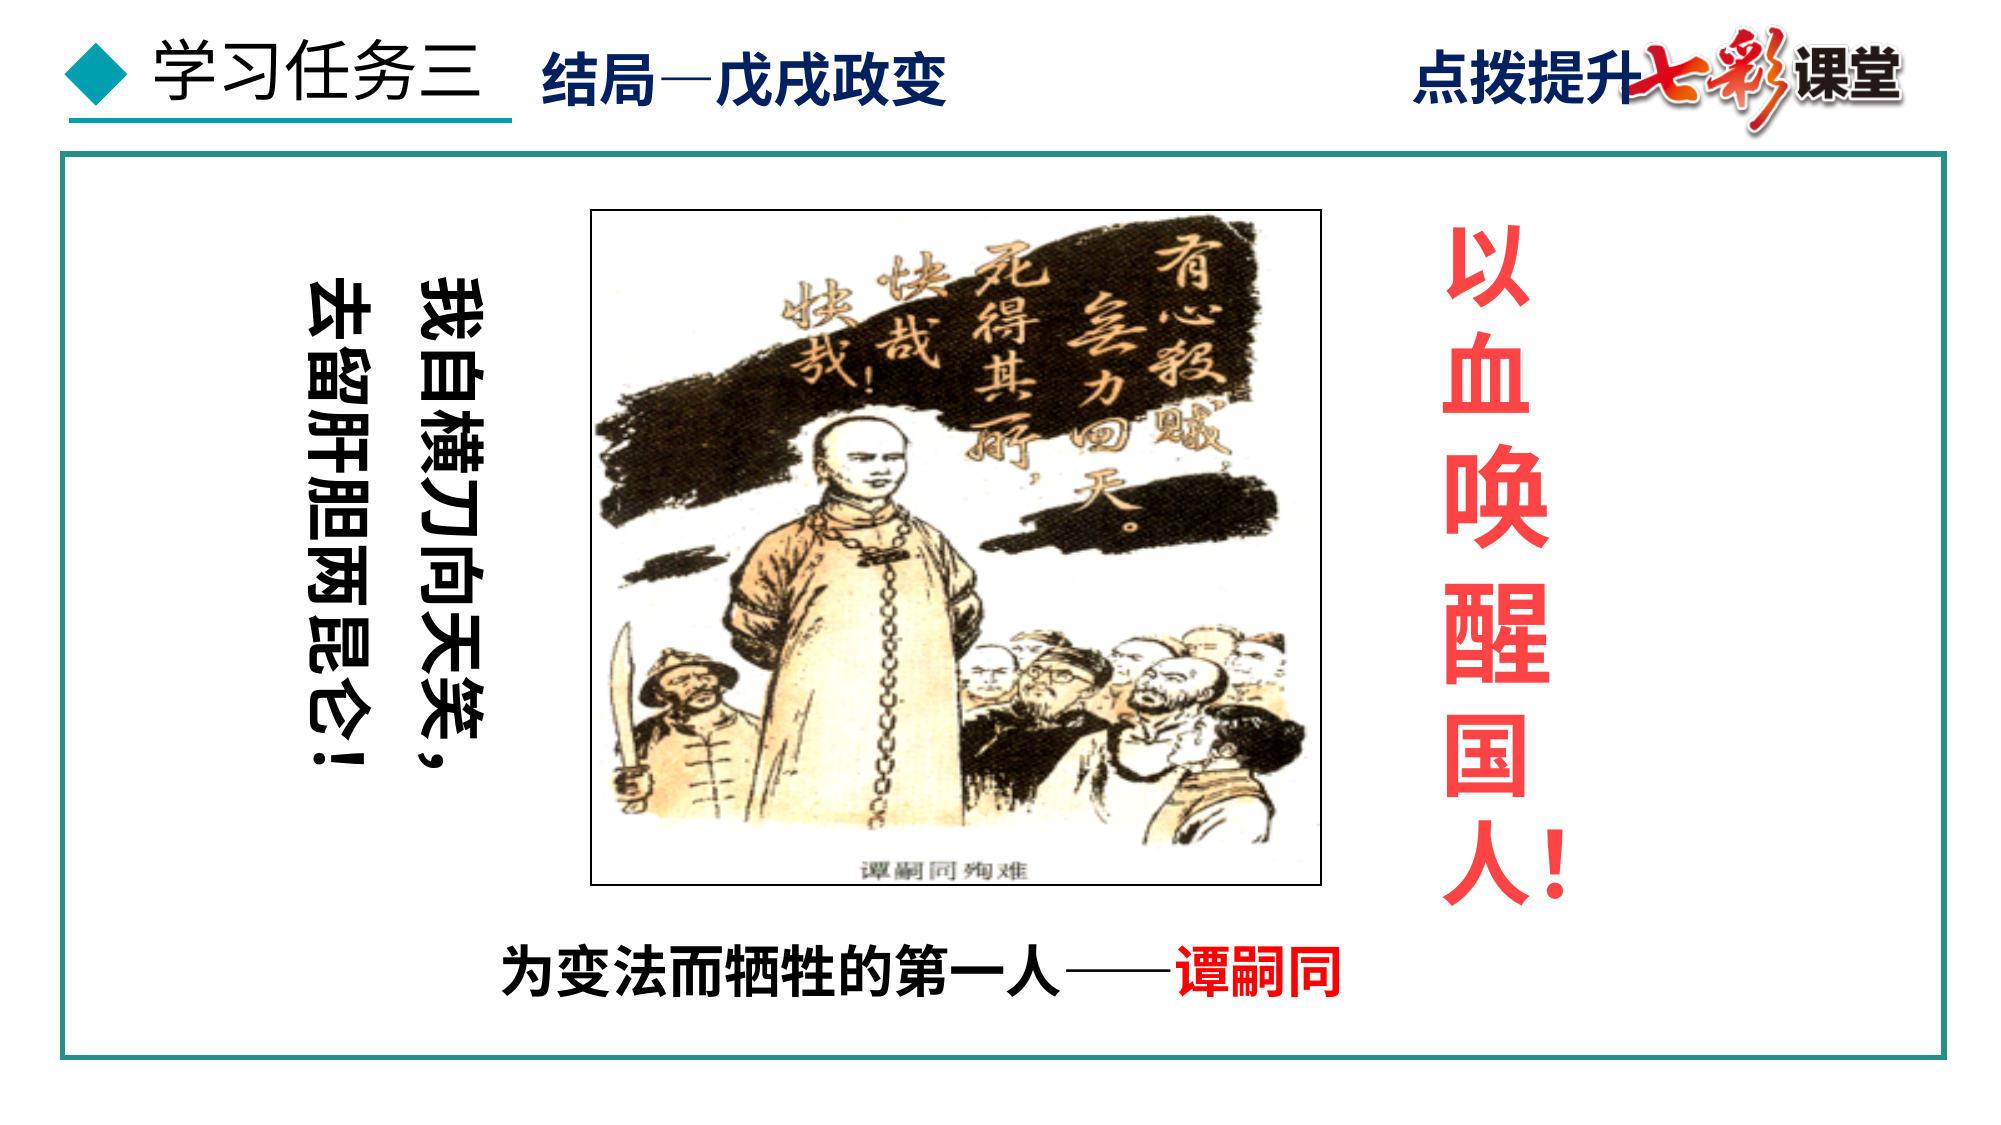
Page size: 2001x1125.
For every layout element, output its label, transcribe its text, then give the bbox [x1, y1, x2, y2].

text_box 为变法而牺牲的第一人——谭嗣同 [484, 929, 1410, 1012]
text_box 以 血 唤 醒 国 人！ [1426, 200, 1593, 925]
text_box 点拨提升 [1396, 33, 1660, 119]
text_box 我自横刀向天笑， 去留肝胆两昆仑！ [269, 260, 502, 876]
picture [591, 210, 1321, 885]
picture [1614, 20, 1911, 140]
text_box 结局—戊戌政变 [526, 35, 964, 121]
